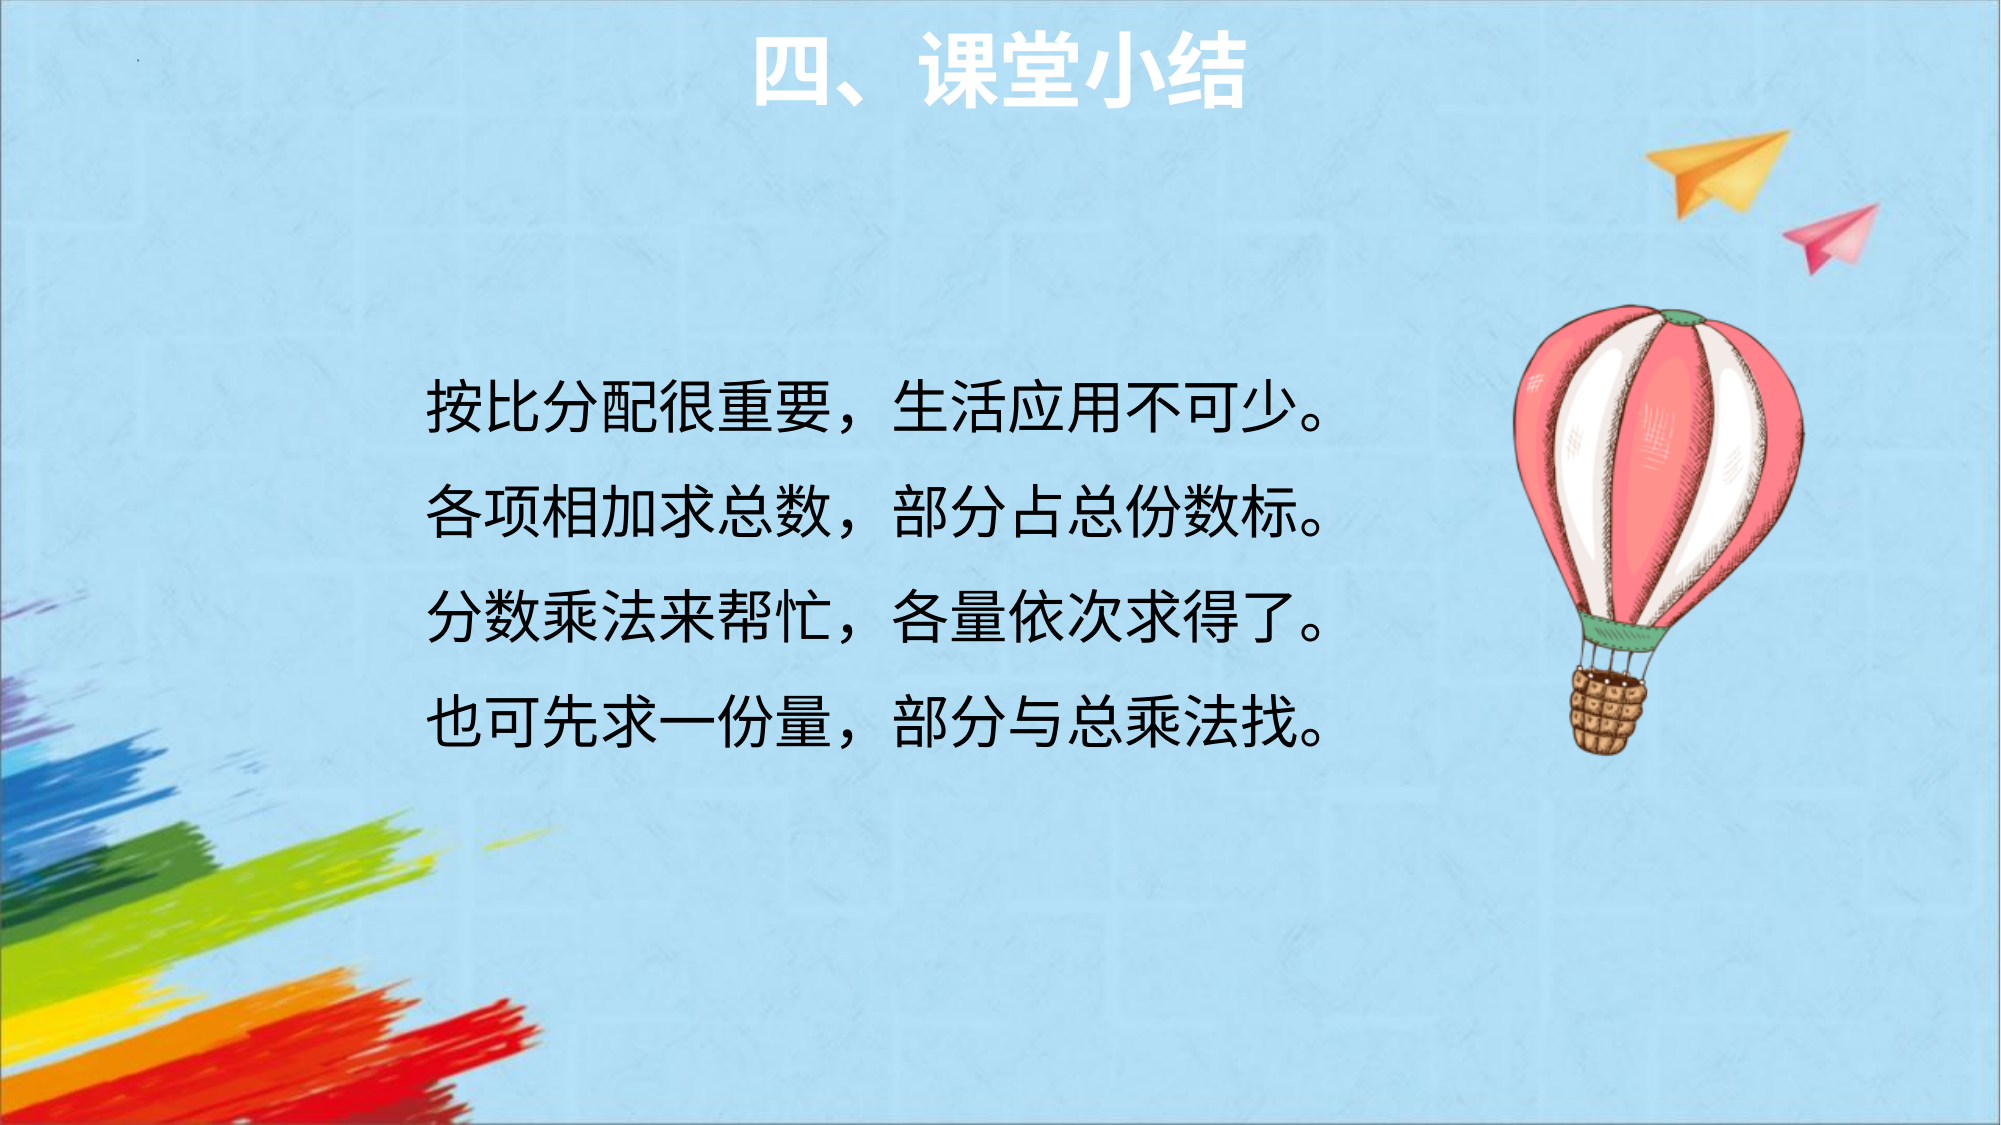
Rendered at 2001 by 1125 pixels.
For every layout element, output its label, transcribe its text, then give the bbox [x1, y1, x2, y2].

text_box 四、课堂小结 [0, 0, 2000, 138]
picture [0, 0, 2001, 1125]
text_box 按比分配很重要，生活应用不可少。 各项相加求总数，部分占总份数标。 分数乘法来帮忙，各量依次求得了。 也可先求一份量，部分与总乘法找。 [410, 327, 1373, 762]
